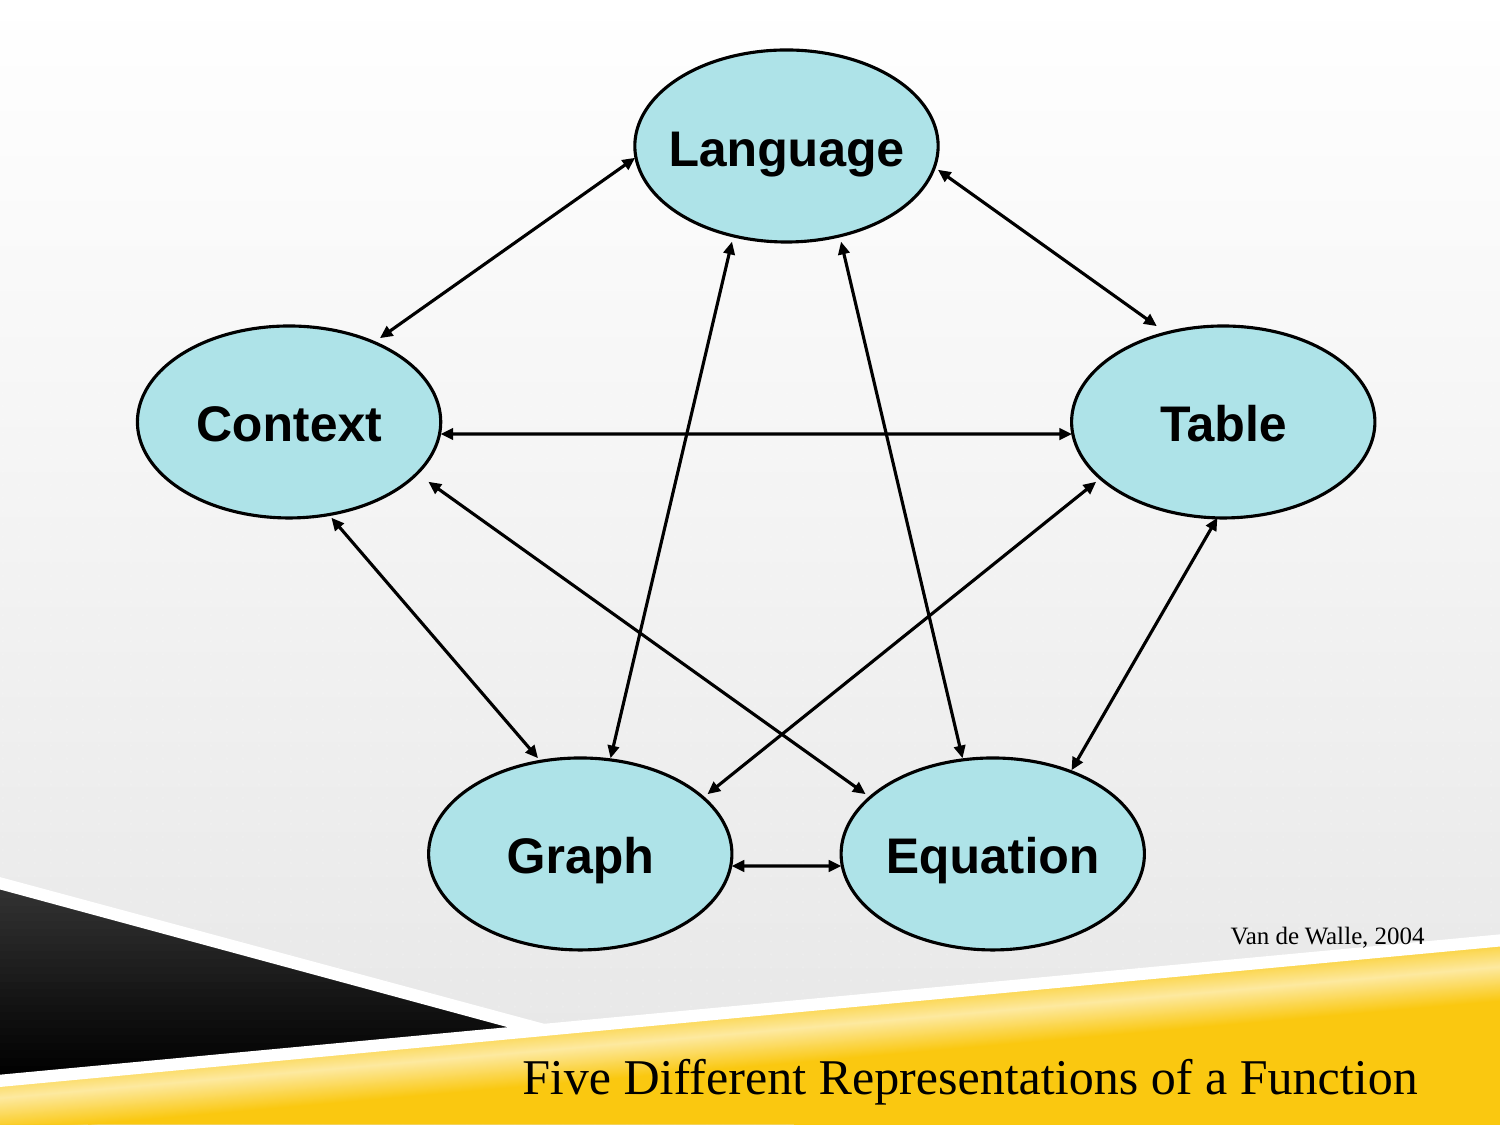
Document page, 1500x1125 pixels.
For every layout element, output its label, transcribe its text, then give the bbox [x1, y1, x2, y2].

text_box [137, 49, 1376, 951]
text_box Five Different Representations of a Function [507, 1037, 1434, 1113]
text_box Van de Walle, 2004 [1379, 912, 1440, 958]
